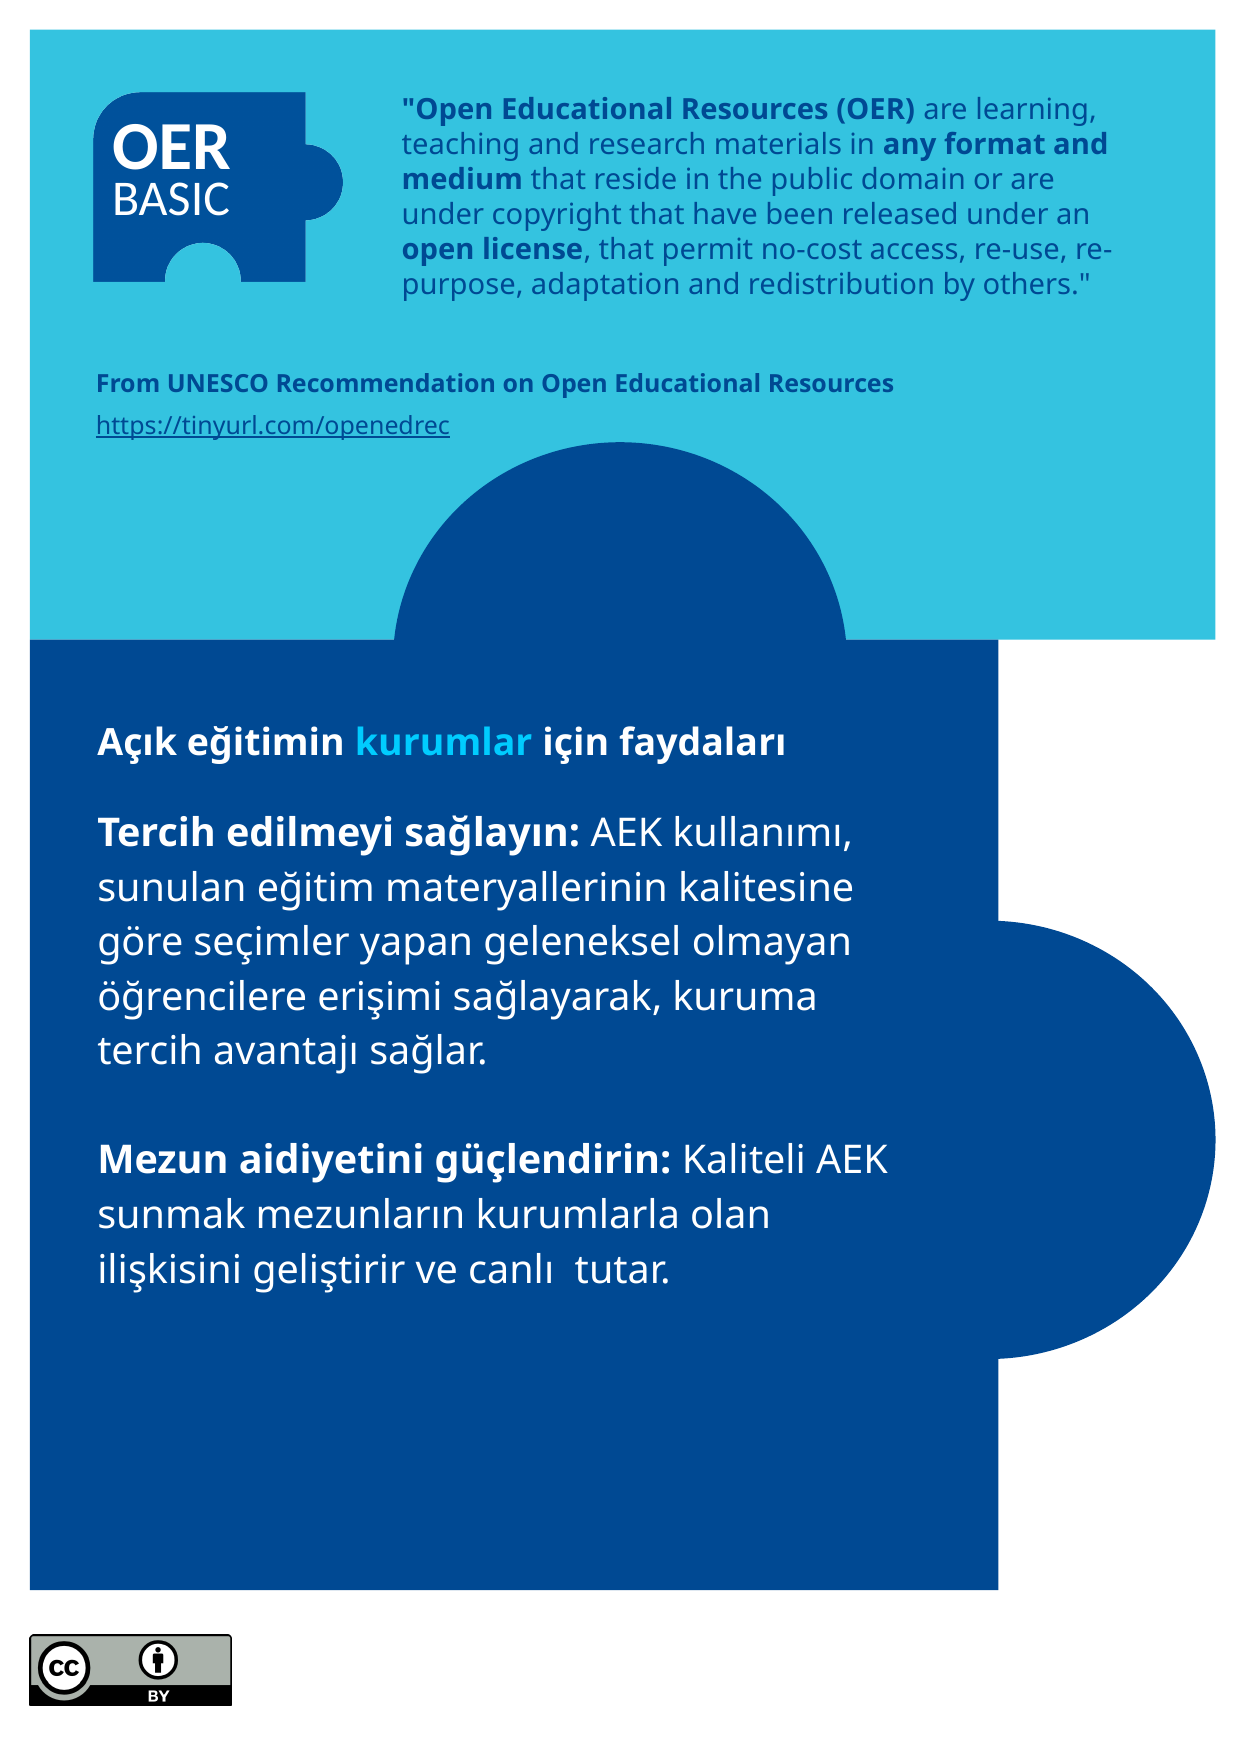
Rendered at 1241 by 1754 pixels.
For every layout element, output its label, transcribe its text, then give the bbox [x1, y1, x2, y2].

text_box [393, 453, 848, 702]
text_box "Open Educational Resources (OER) are learning, teaching and research materials in any format and medium that reside in the public domain or are under copyright that have been released under an open license, that permit no-cost access, re-use, re-purpose, adaptation and redistribution by others." [386, 75, 1147, 316]
text_box Açık eğitimin kurumlar için faydaları Tercih edilmeyi sağlayın: AEK kullanımı, sunulan eğitim materyallerinin kalitesine göre seçimler yapan geleneksel olmayan öğrencilere erişimi sağlayarak, kuruma tercih avantajı sağlar. Mezun aidiyetini güçlendirin: Kaliteli AEK sunmak mezunların kurumlarla olan ilişkisini geliştirir ve canlı tutar. [82, 702, 923, 1503]
text_box From UNESCO Recommendation on Open Educational Resources https://tinyurl.com/openedrec [80, 365, 1241, 453]
picture [93, 92, 343, 282]
text_box [29, 639, 999, 1591]
text_box [29, 29, 1216, 639]
text_box [923, 920, 1216, 1360]
text_box [694, 453, 1216, 640]
picture [29, 1634, 233, 1706]
